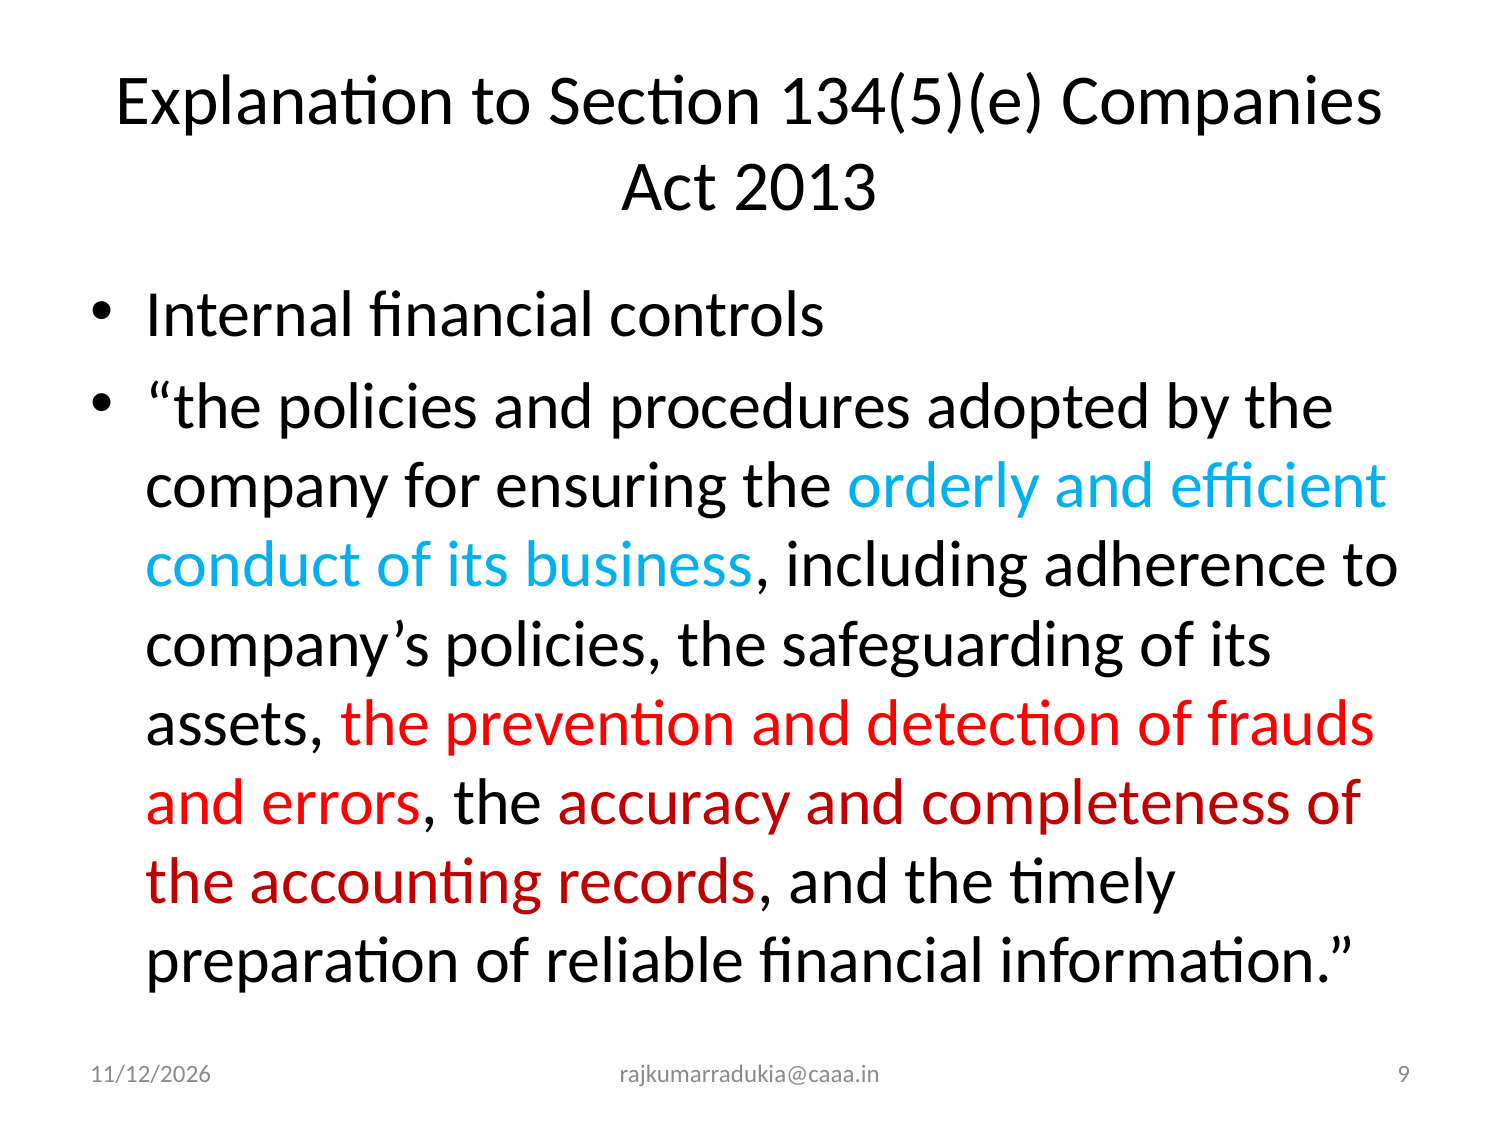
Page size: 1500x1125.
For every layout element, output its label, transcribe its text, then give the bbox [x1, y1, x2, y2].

slide_number 9 [1074, 1042, 1425, 1103]
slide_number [75, 1042, 425, 1103]
footer rajkumarradukia@caaa.in [512, 1042, 988, 1103]
title Explanation to Section 134(5)(e) Companies Act 2013 [75, 45, 1425, 233]
list Internal financial controls “the policies and procedures adopted by the company for ensuring the orderly and efficient conduct of its business, including adherence to company’s policies, the safeguarding of its assets, the prevention and detection of frauds and errors, the accuracy and completeness of the accounting records, and the timely preparation of reliable financial information.” [75, 262, 1425, 1005]
